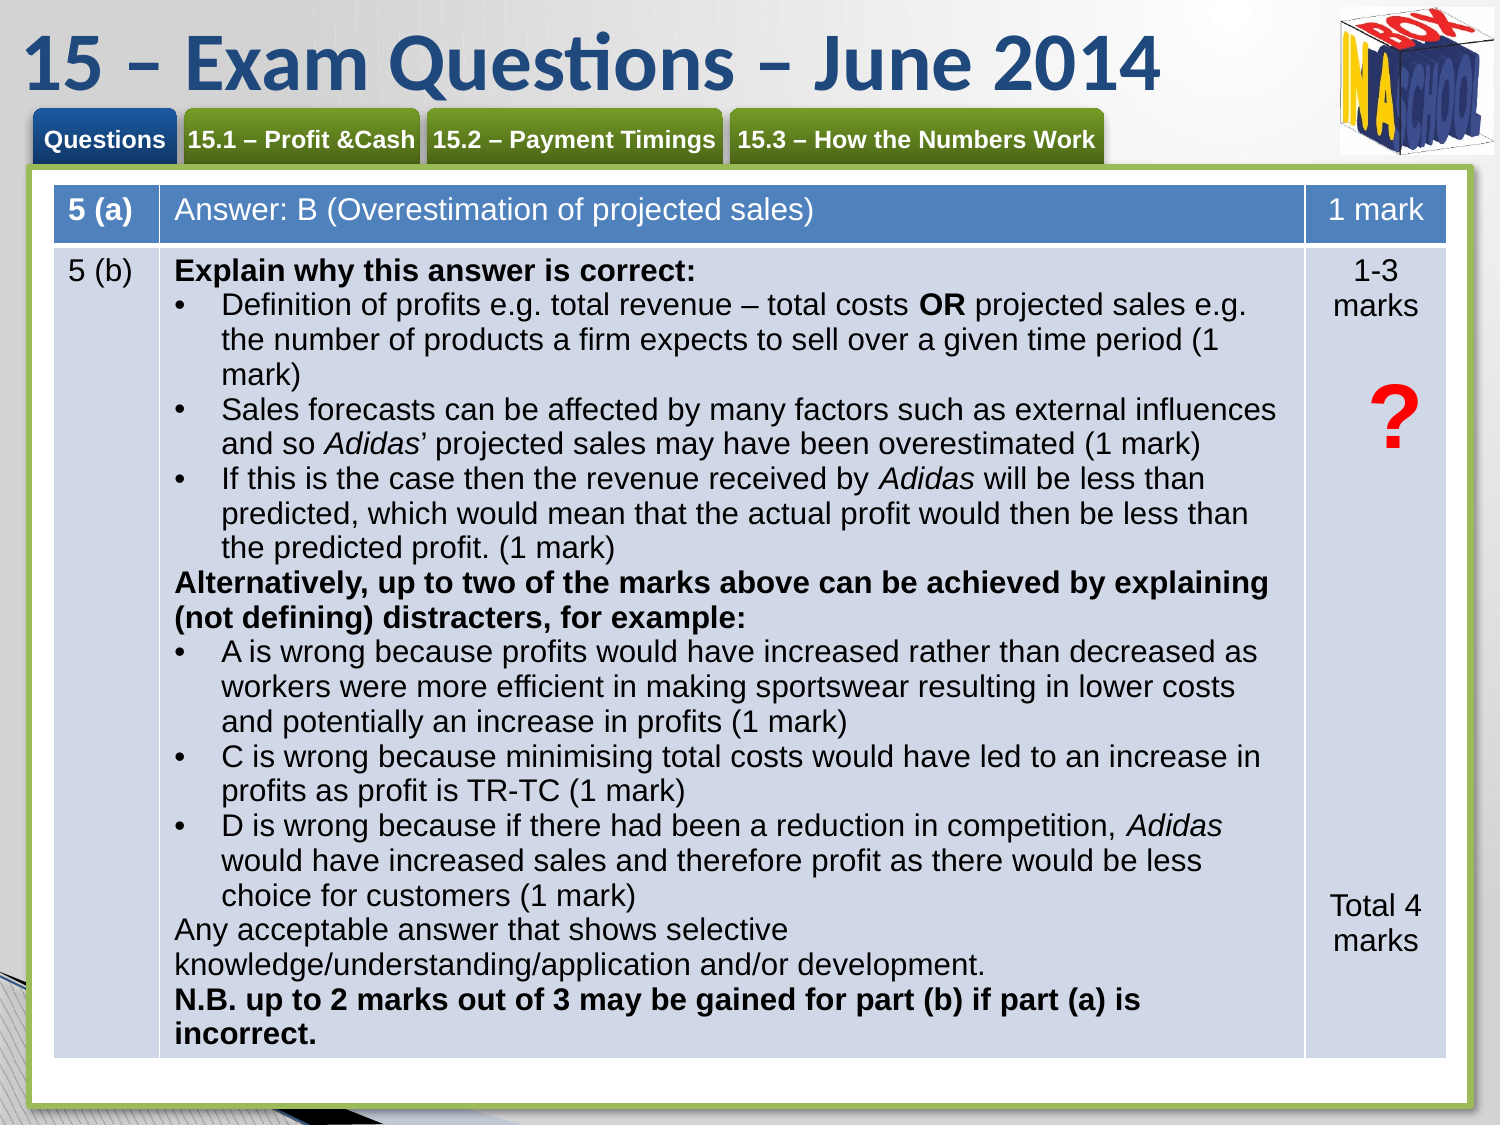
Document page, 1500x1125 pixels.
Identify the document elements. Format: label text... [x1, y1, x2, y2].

picture [281, 1114, 303, 1125]
table_cell 1-3 marks Total 4 marks [1306, 248, 1446, 1058]
table_cell Explain why this answer is correct: Definition of profits e.g. total revenue – total costs OR projected sales e.g. the number of products a firm expects to sell over a given time period (1 mark) Sales forecasts can be affected by many factors such as external influences and so Adidas’ projected sales may have been overestimated (1 mark) If this is the case then the revenue received by Adidas will be less than predicted, which would mean that the actual profit would then be less than the predicted profit. (1 mark) Alternatively, up to two of the marks above can be achieved by explaining (not defining) distracters, for example: A is wrong because profits would have increased rather than decreased as workers were more efficient in making sportswear resulting in lower costs and potentially an increase in profits (1 mark) C is wrong because minimising total costs would have led to an increase in profits as profit is TR-TC (1 mark) D is wrong because if there had been a reduction in competition, Adidas would have increased sales and therefore profit as there would be less choice for customers (1 mark) Any acceptable answer that shows selective knowledge/understanding/application and/or development. N.B. up to 2 marks out of 3 may be gained for part (b) if part (a) is incorrect. [160, 248, 1304, 1058]
table_header 5 (a) [54, 185, 159, 243]
table_cell 5 (b) [54, 248, 159, 1058]
table_header 1 mark [1306, 185, 1446, 243]
table_header Answer: B (Overestimation of projected sales) [160, 185, 1304, 243]
text_box ? [1352, 349, 1412, 475]
picture [1340, 7, 1495, 155]
title 15 – Exam Questions – June 2014 [5, 11, 1270, 102]
